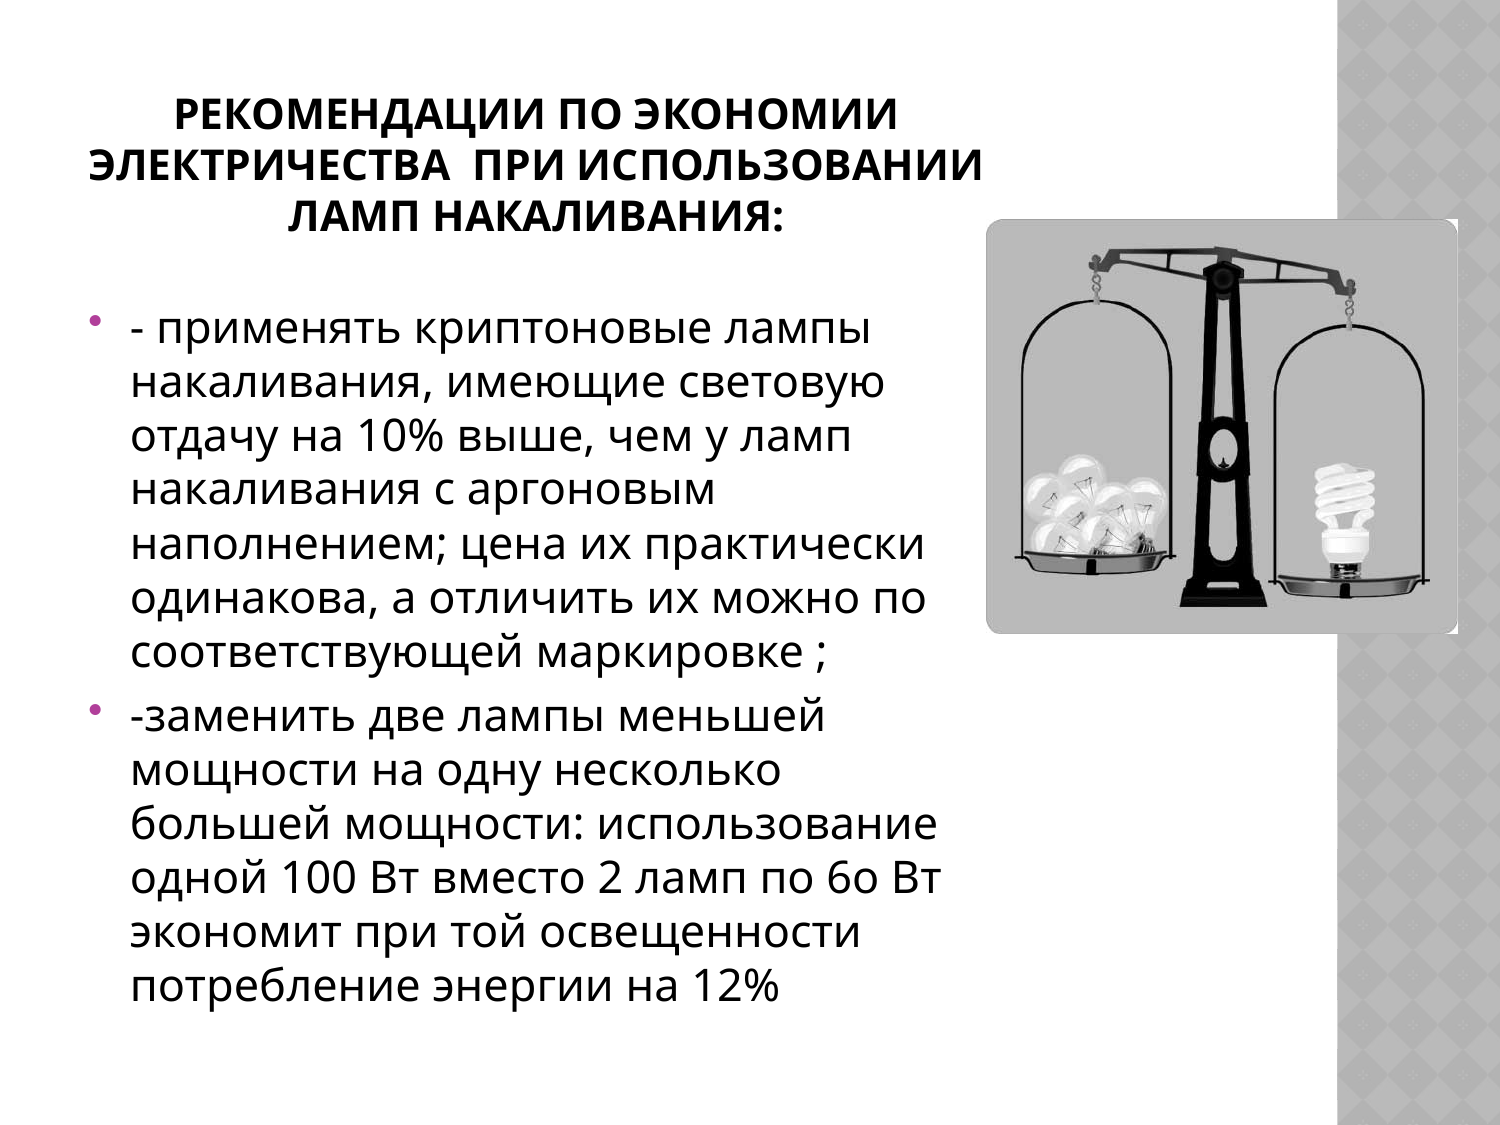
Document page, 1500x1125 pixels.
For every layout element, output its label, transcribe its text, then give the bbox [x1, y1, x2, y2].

list - применять криптоновые лампы накаливания, имеющие световую отдачу на 10% выше, чем у ламп накаливания с аргоновым наполнением; цена их практически одинакова, а отличить их можно по соответствующей маркировке ; -заменить две лампы меньшей мощности на одну несколько большей мощности: использование одной 100 Вт вместо 2 ламп по 6о Вт экономит при той освещенности потребление энергии на 12% [75, 290, 963, 1059]
picture [985, 219, 1459, 634]
table_cell 3 [1337, 0, 1500, 1125]
title Рекомендации по экономии электричества при использовании ламп накаливания: [75, 52, 998, 240]
